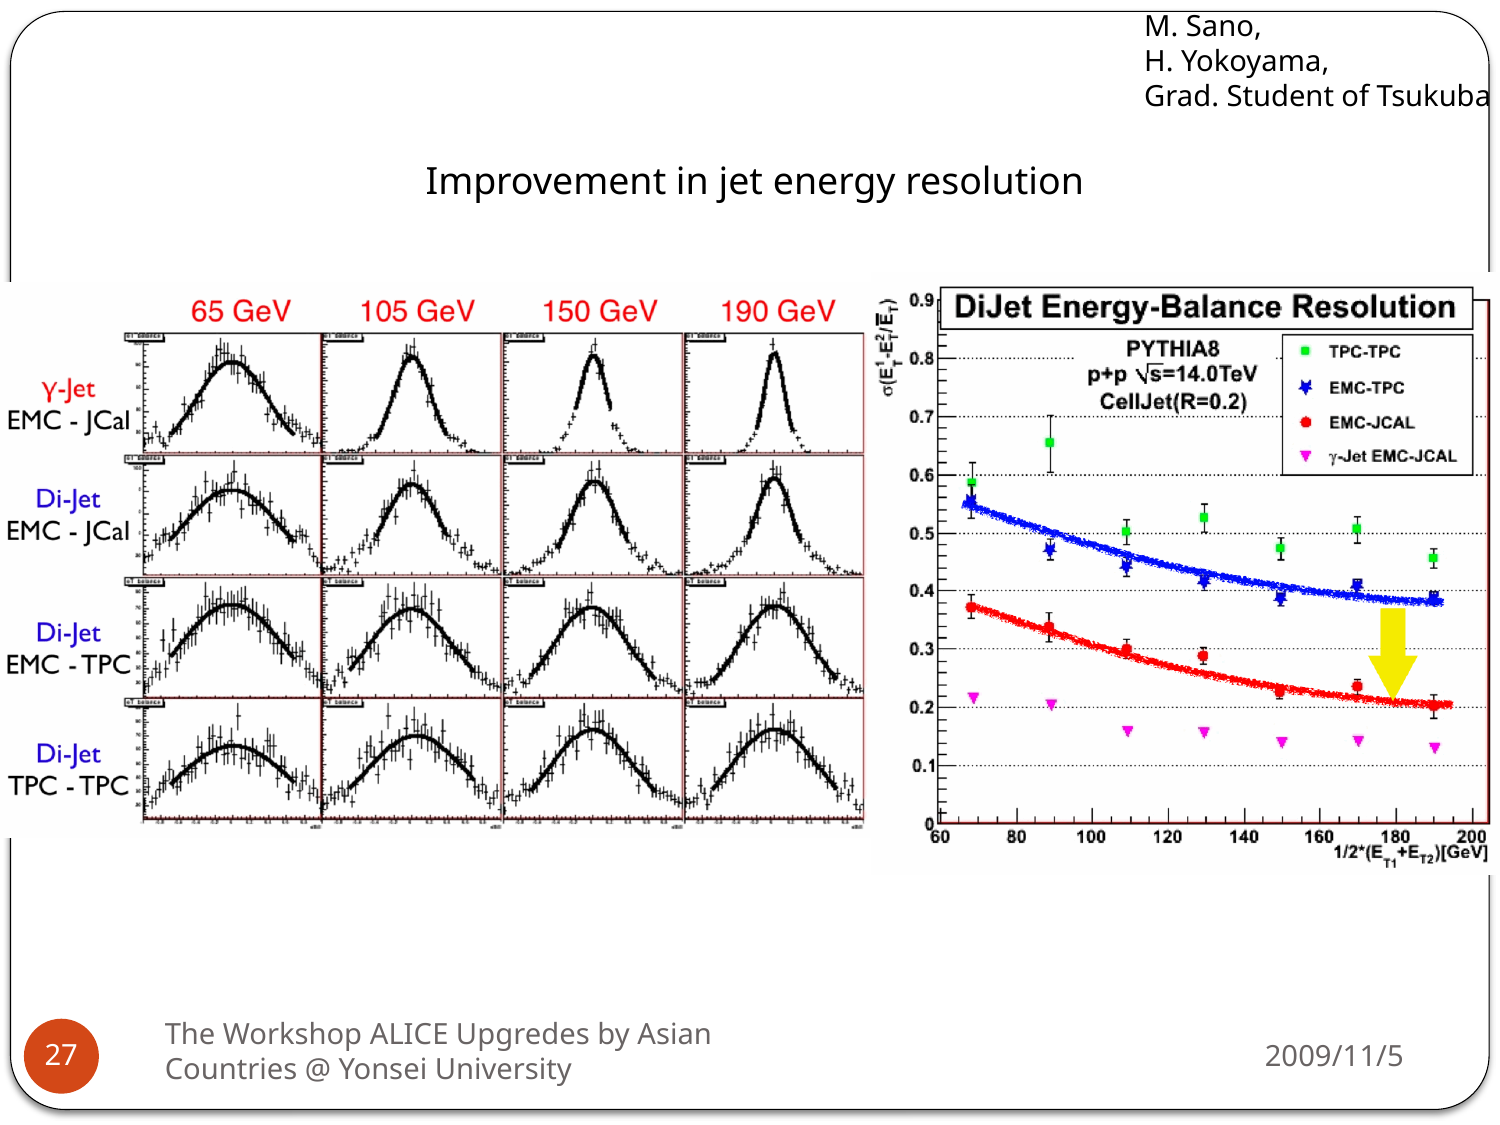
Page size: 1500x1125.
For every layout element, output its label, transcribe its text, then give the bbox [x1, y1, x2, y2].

text_box M. Sano, H. Yokoyama, Grad. Student of Tsukuba [1129, 0, 1500, 120]
picture [0, 272, 1500, 876]
text_box Improvement in jet energy resolution [410, 149, 1100, 210]
slide_number 27 [23, 1018, 99, 1094]
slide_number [1012, 1015, 1419, 1094]
footer The Workshop ALICE Upgredes by Asian Countries @ Yonsei University [150, 1012, 800, 1088]
